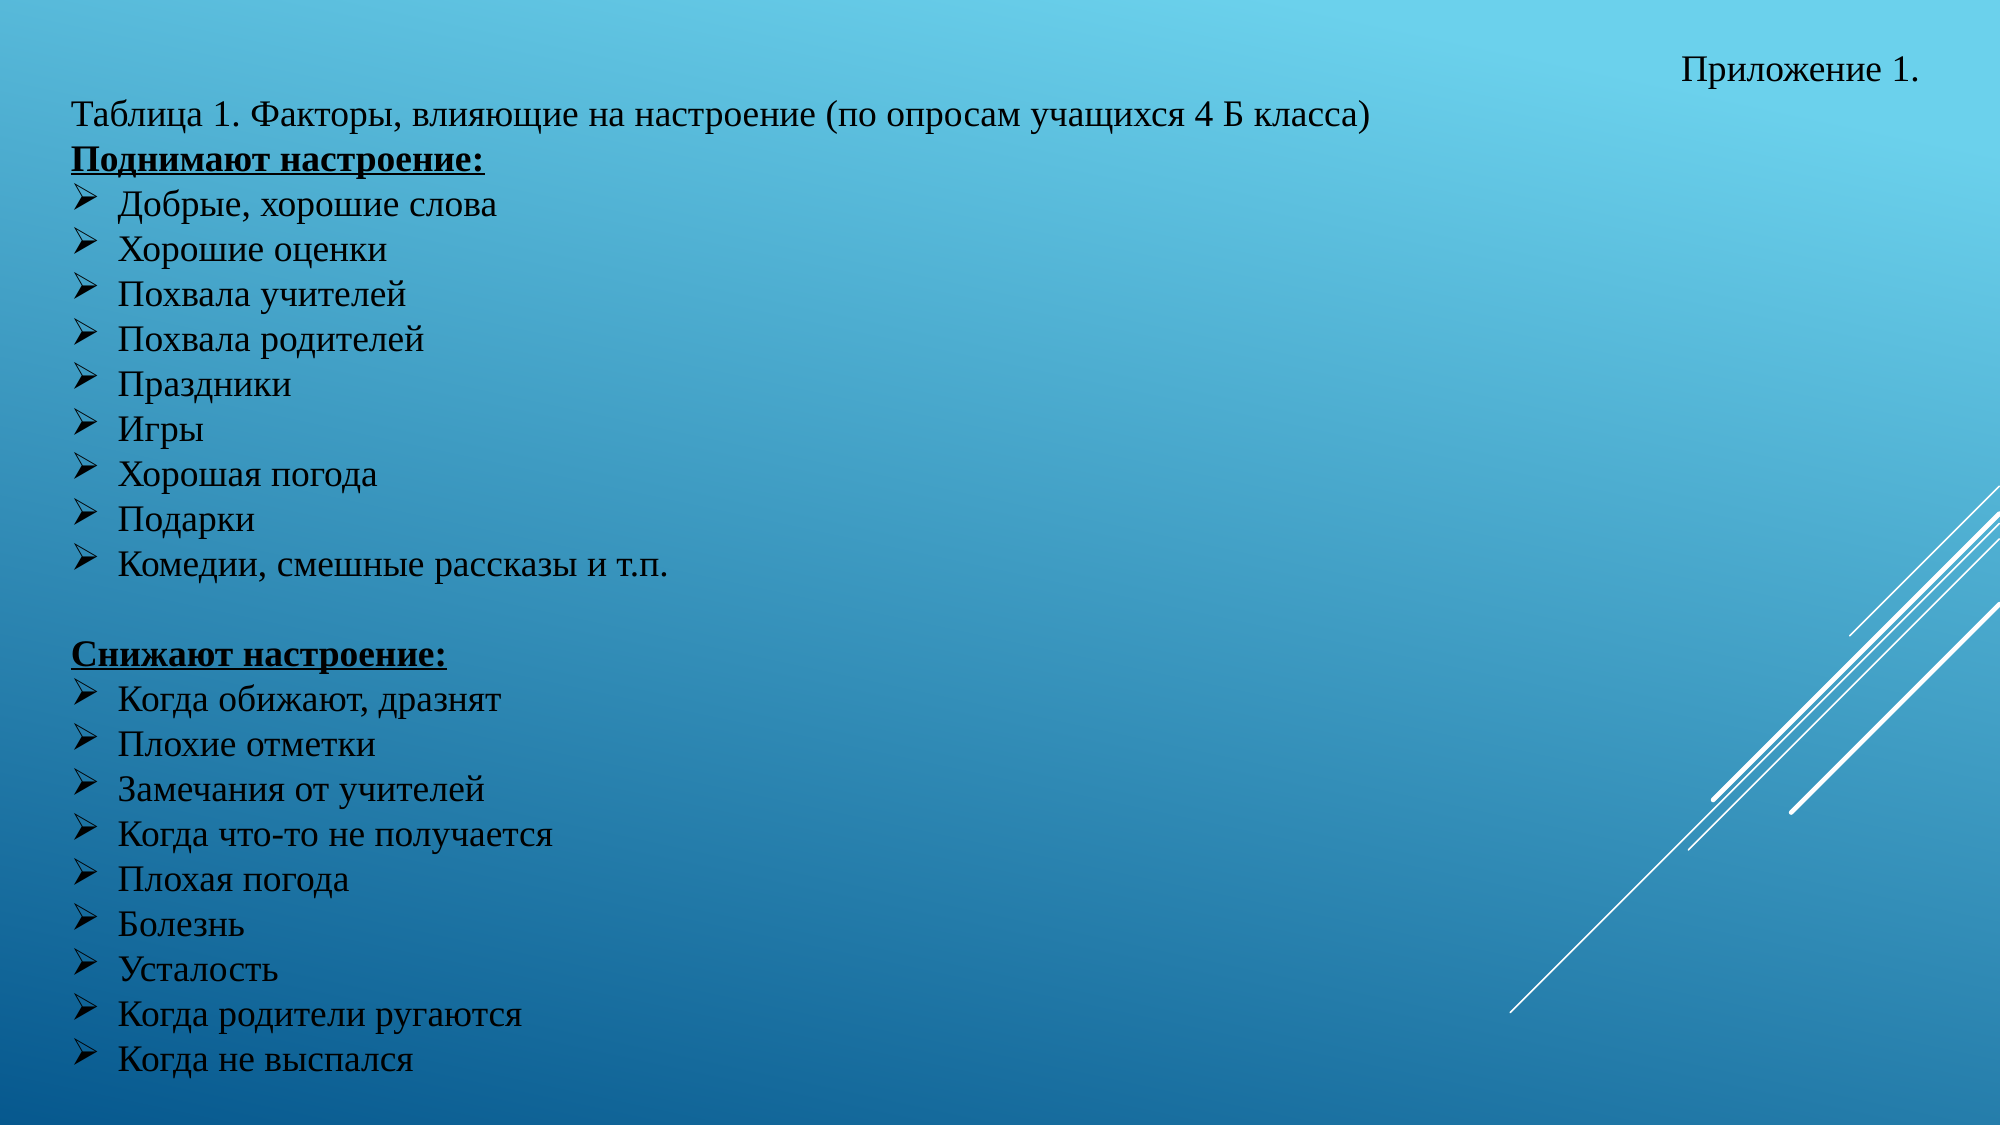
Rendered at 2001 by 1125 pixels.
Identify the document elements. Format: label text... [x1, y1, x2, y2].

text_box Приложение 1. Таблица 1. Факторы, влияющие на настроение (по опросам учащихся 4 Б класса) Поднимают настроение: Добрые, хорошие слова Хорошие оценки Похвала учителей Похвала родителей Праздники Игры Хорошая погода Подарки Комедии, смешные рассказы и т.п. Снижают настроение: Когда обижают, дразнят Плохие отметки Замечания от учителей Когда что-то не получается Плохая погода Болезнь Усталость Когда родители ругаются Когда не выспался [55, 36, 1935, 1125]
